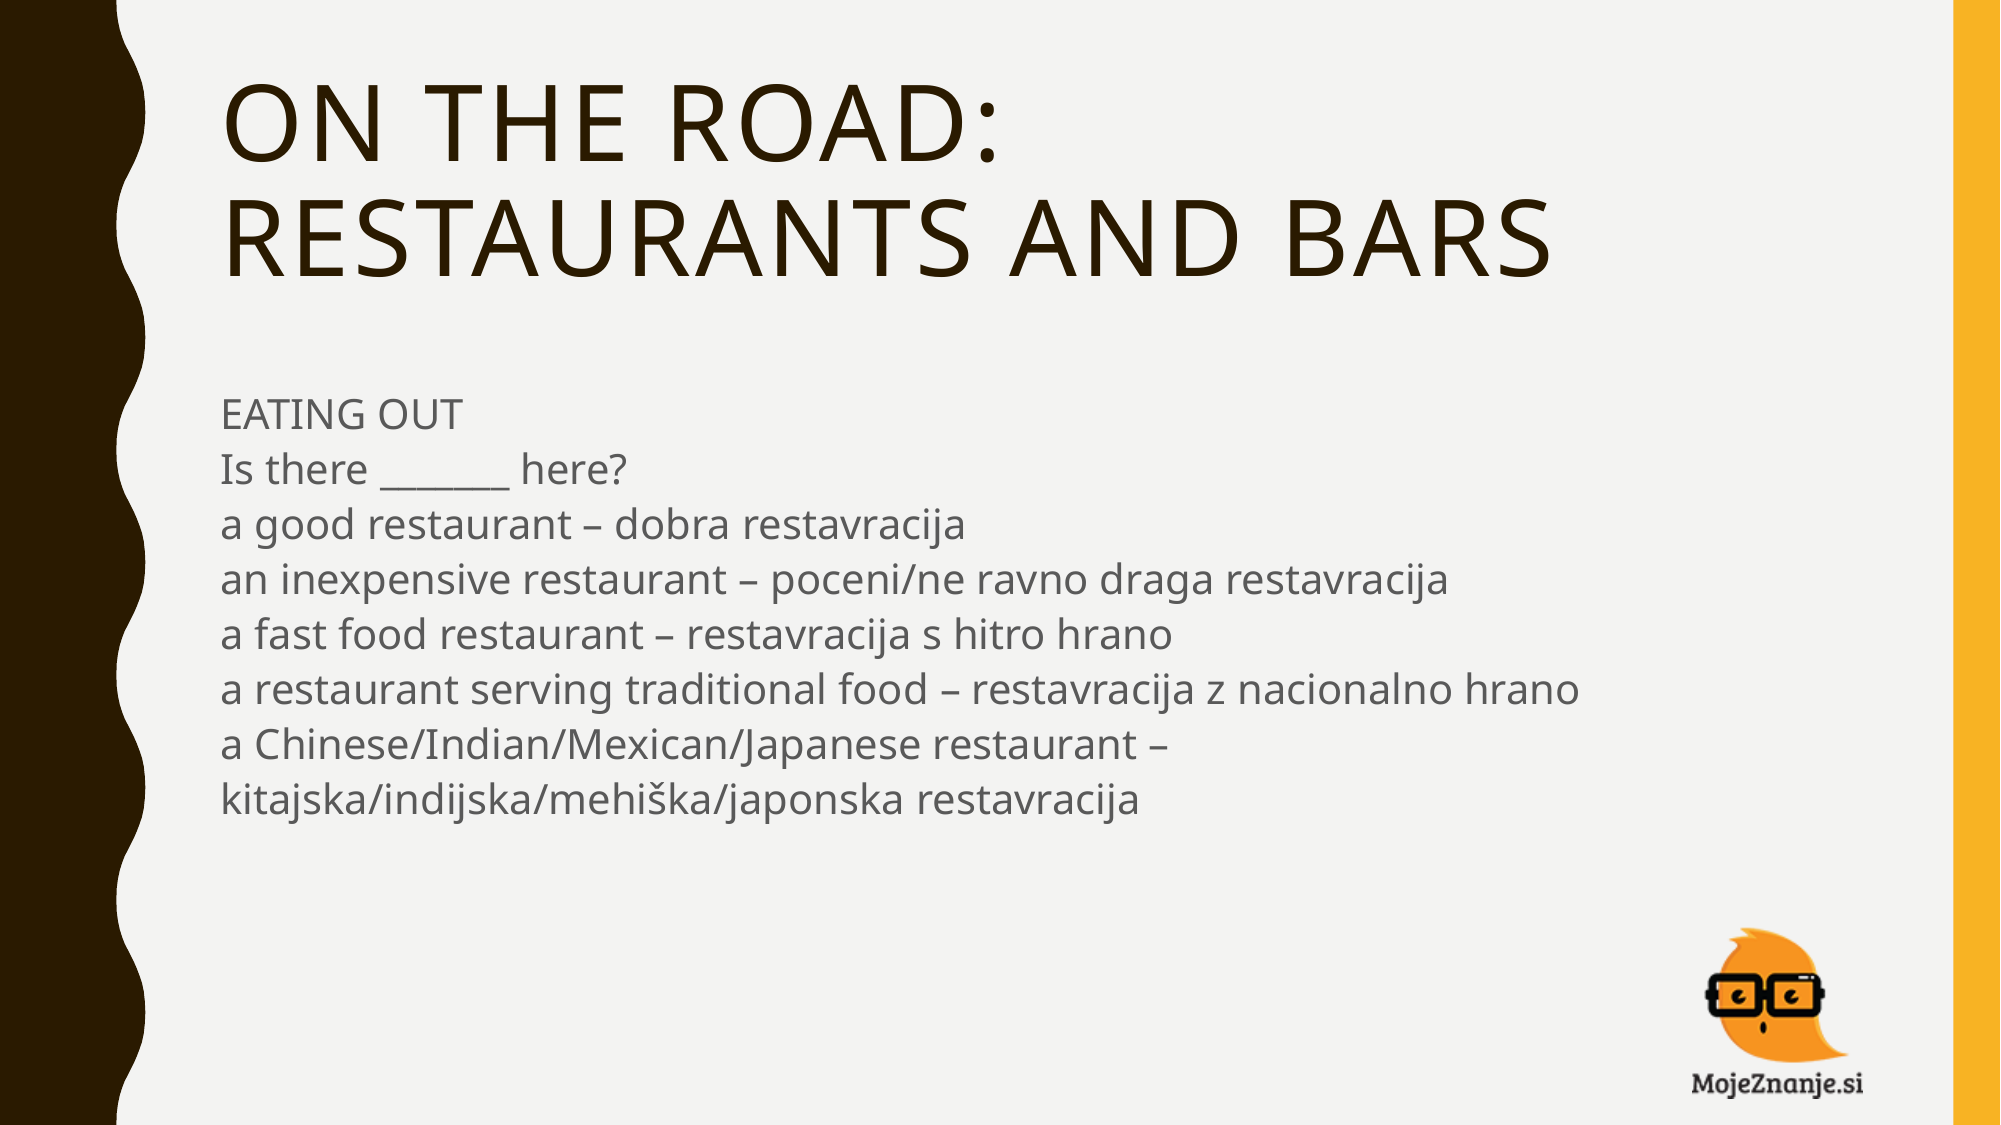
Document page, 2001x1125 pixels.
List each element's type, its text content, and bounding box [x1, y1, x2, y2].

title ON THE ROAD: RESTAURANTS AND BARS [205, 62, 1875, 308]
picture [1692, 965, 1863, 1099]
list EATING OUT Is there _______ here? a good restaurant – dobra restavracija an inexpensive restaurant – poceni/ne ravno draga restavracija a fast food restaurant – restavracija s hitro hrano a restaurant serving traditional food – restavracija z nacionalno hrano a Chinese/Indian/Mexican/Japanese restaurant – kitajska/indijska/mehiška/japonska restavracija [205, 375, 1875, 965]
